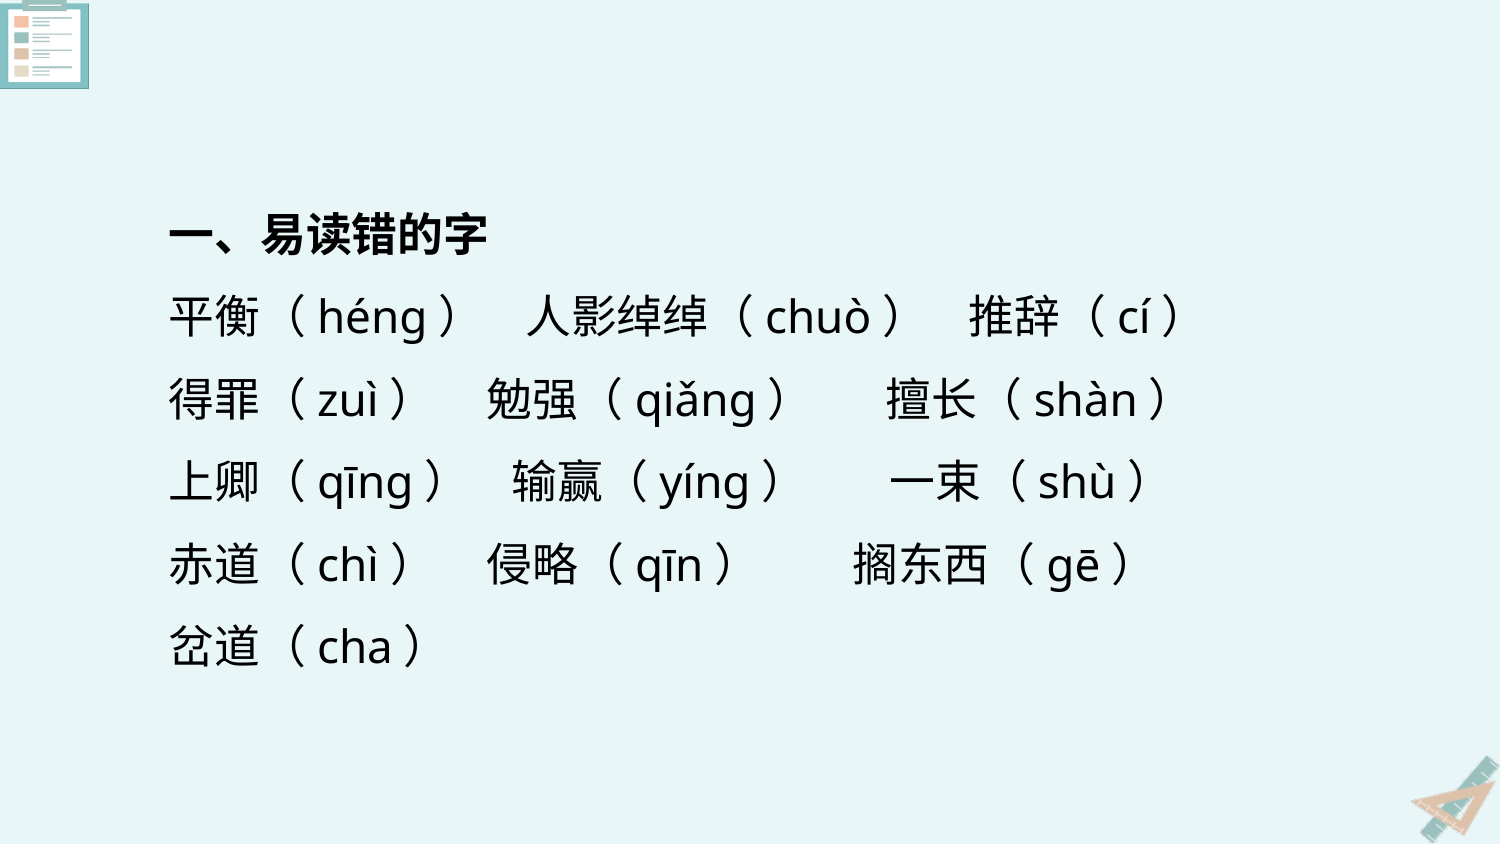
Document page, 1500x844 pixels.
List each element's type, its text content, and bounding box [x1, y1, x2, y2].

picture [0, 0, 89, 89]
text_box 一、易读错的字 平衡（héng） 人影绰绰（chuò） 推辞（cí） 得罪（zuì） 勉强（qiǎng） 擅长（shàn） 上卿（qīng） 输赢（yíng） 一束（shù） 赤道（chì） 侵略（qīn） 搁东西（gē） 岔道（cha） [154, 170, 1396, 681]
picture [1411, 755, 1500, 844]
